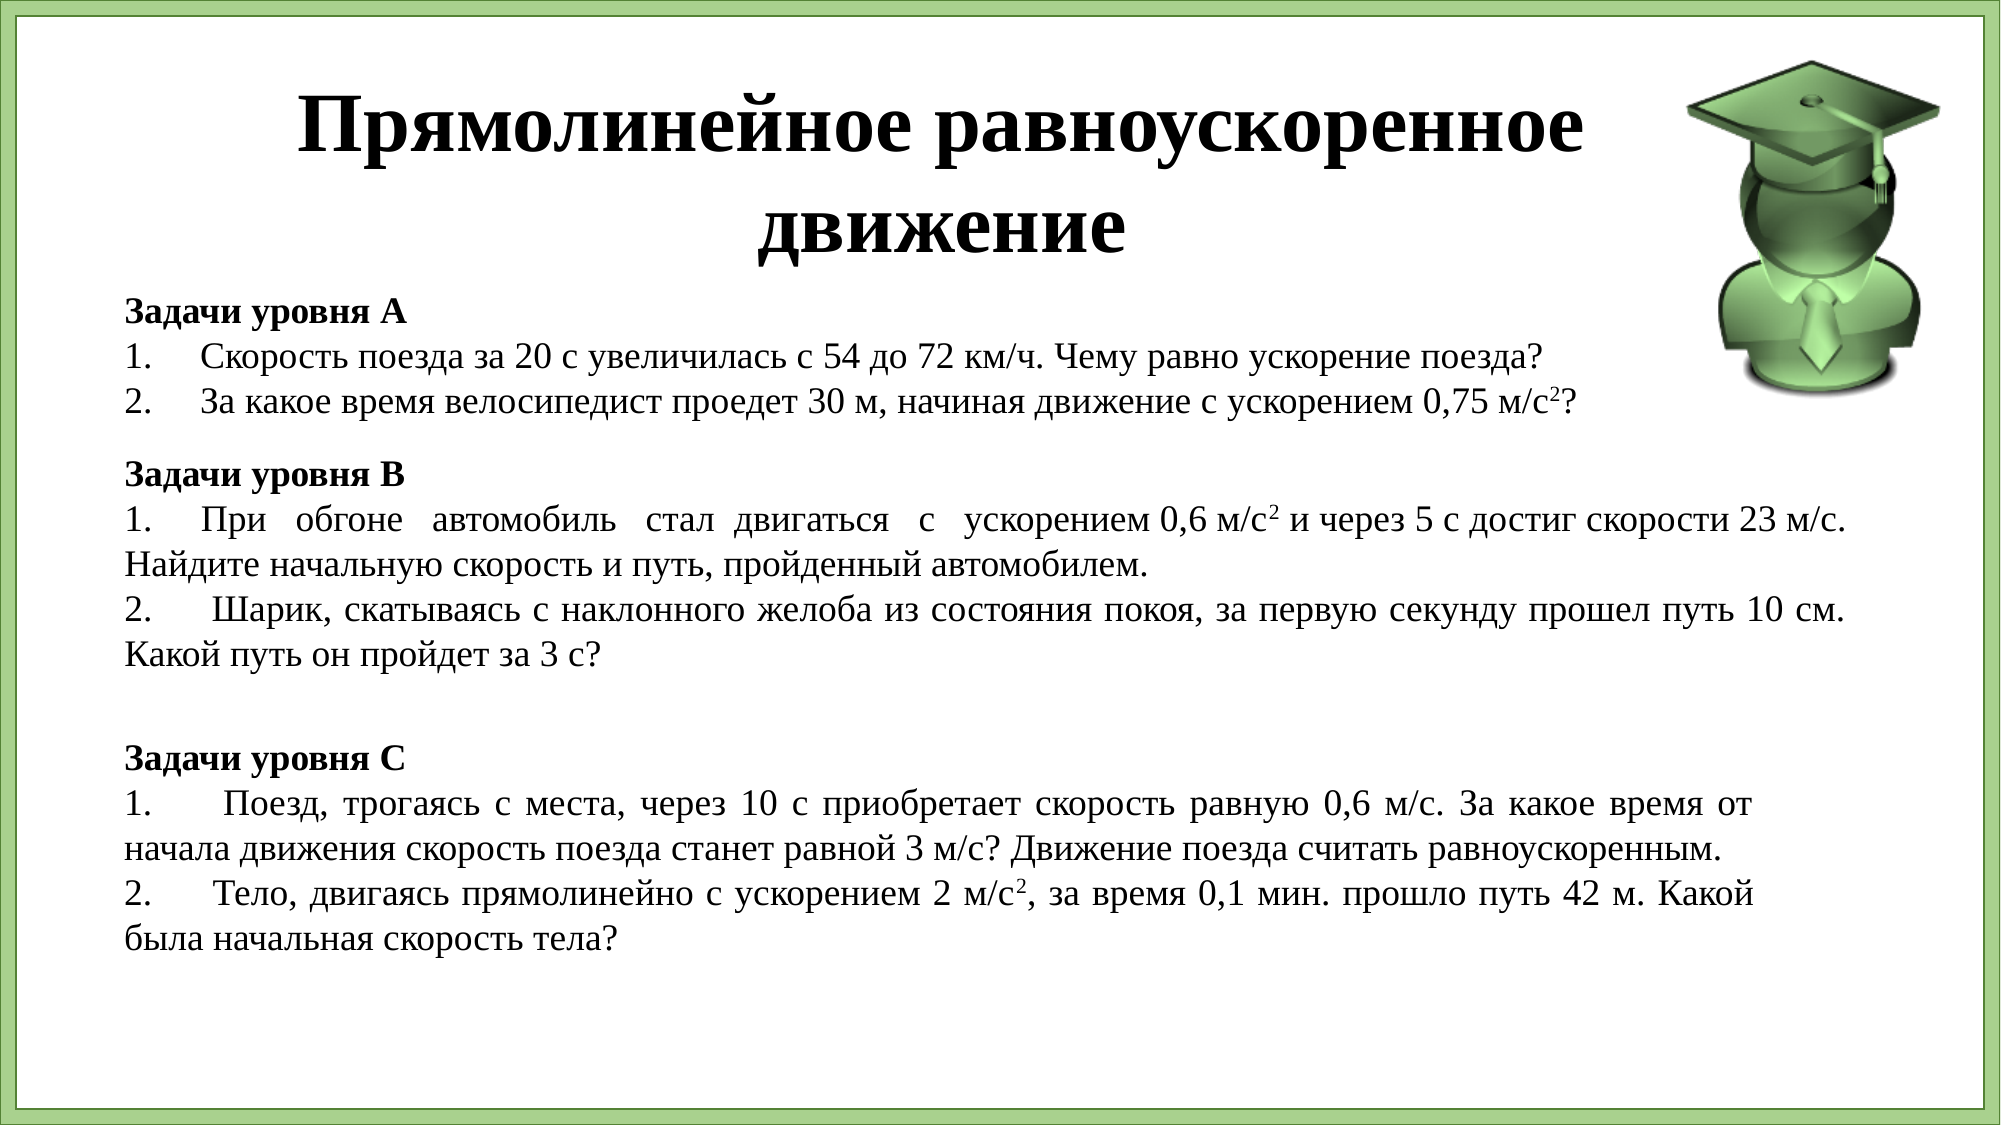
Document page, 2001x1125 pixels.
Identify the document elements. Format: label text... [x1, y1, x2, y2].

picture [1638, 55, 1982, 399]
text_box Задачи уровня В 1. При обгоне автомобиль стал двигаться с ускорением 0,6 м/с2 и через 5 с достиг скорости 23 м/с. Найдите начальную ско­рость и путь, пройденный автомобилем. 2. Шарик, скатываясь с наклонного желоба из состояния покоя, за первую секунду прошел путь 10 см. Какой путь он пройдет за 3 с? [109, 441, 1863, 682]
text_box Задачи уровня А 1. Скорость поезда за 20 с увеличилась с 54 до 72 км/ч. Чему равно ускорение поезда? 2. За какое время велосипедист проедет 30 м, начиная дви­жение с ускорением 0,75 м/с2? [109, 278, 1747, 428]
title Прямолинейное равноускоренное движение [137, 59, 1638, 278]
text_box Задачи уровня С 1. Поезд, трогаясь с места, через 10 с приобретает скорость равную 0,6 м/с. За какое время от начала движения скорость поезда станет равной 3 м/с? Движение поезда считать равноускоренным. 2. Тело, двигаясь прямолинейно с ускорением 2 м/с2, за время 0,1 мин. прошло путь 42 м. Какой была начальная скорость тела? [109, 725, 1770, 966]
